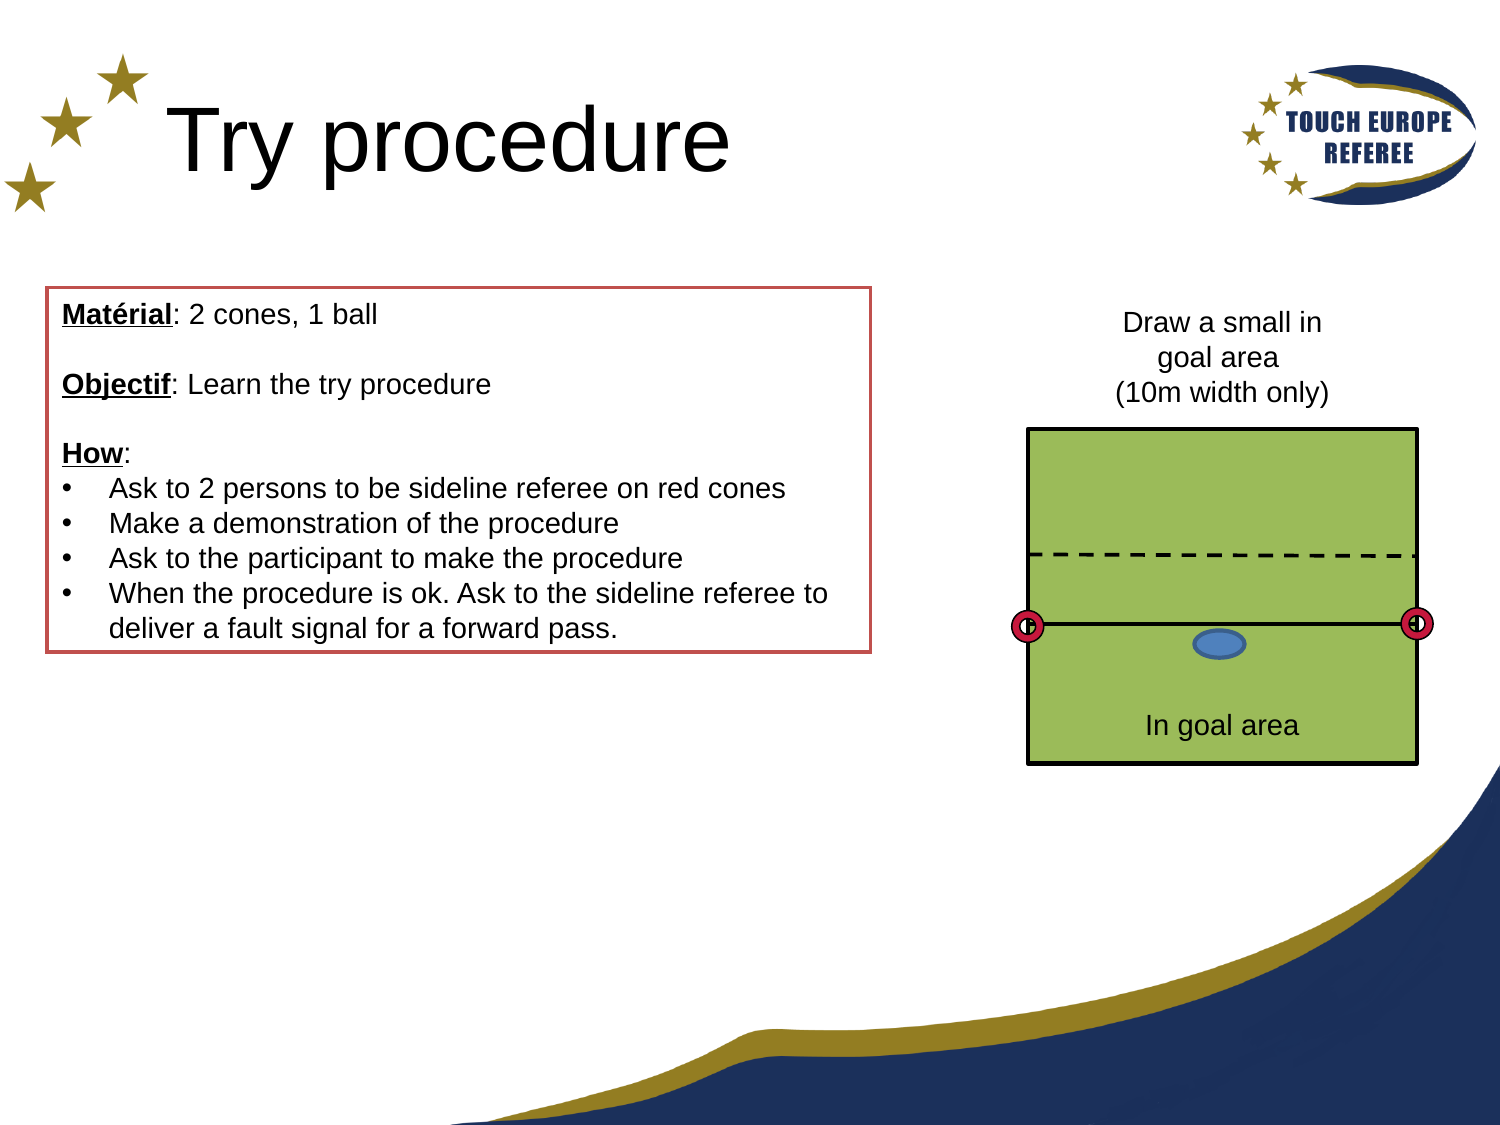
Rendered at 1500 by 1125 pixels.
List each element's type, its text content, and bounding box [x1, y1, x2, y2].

text_box [1026, 427, 1419, 556]
text_box Matérial: 2 cones, 1 ball Objectif: Learn the try procedure How: Ask to 2 persons to be sideline referee on red cones Make a demonstration of the procedure Ask to the participant to make the procedure When the procedure is ok. Ask to the sideline referee to deliver a fault signal for a forward pass. [47, 287, 871, 652]
title Try procedure [150, 45, 1223, 225]
text_box Draw a small in goal area (10m width only) [1086, 296, 1359, 417]
text_box [1026, 562, 1419, 626]
text_box [1401, 607, 1434, 640]
text_box [1192, 628, 1247, 660]
picture [450, 751, 1500, 1125]
picture [1241, 65, 1476, 205]
text_box [1026, 626, 1419, 766]
picture [0, 53, 150, 216]
text_box In goal area [1091, 698, 1353, 749]
text_box [1011, 610, 1044, 643]
